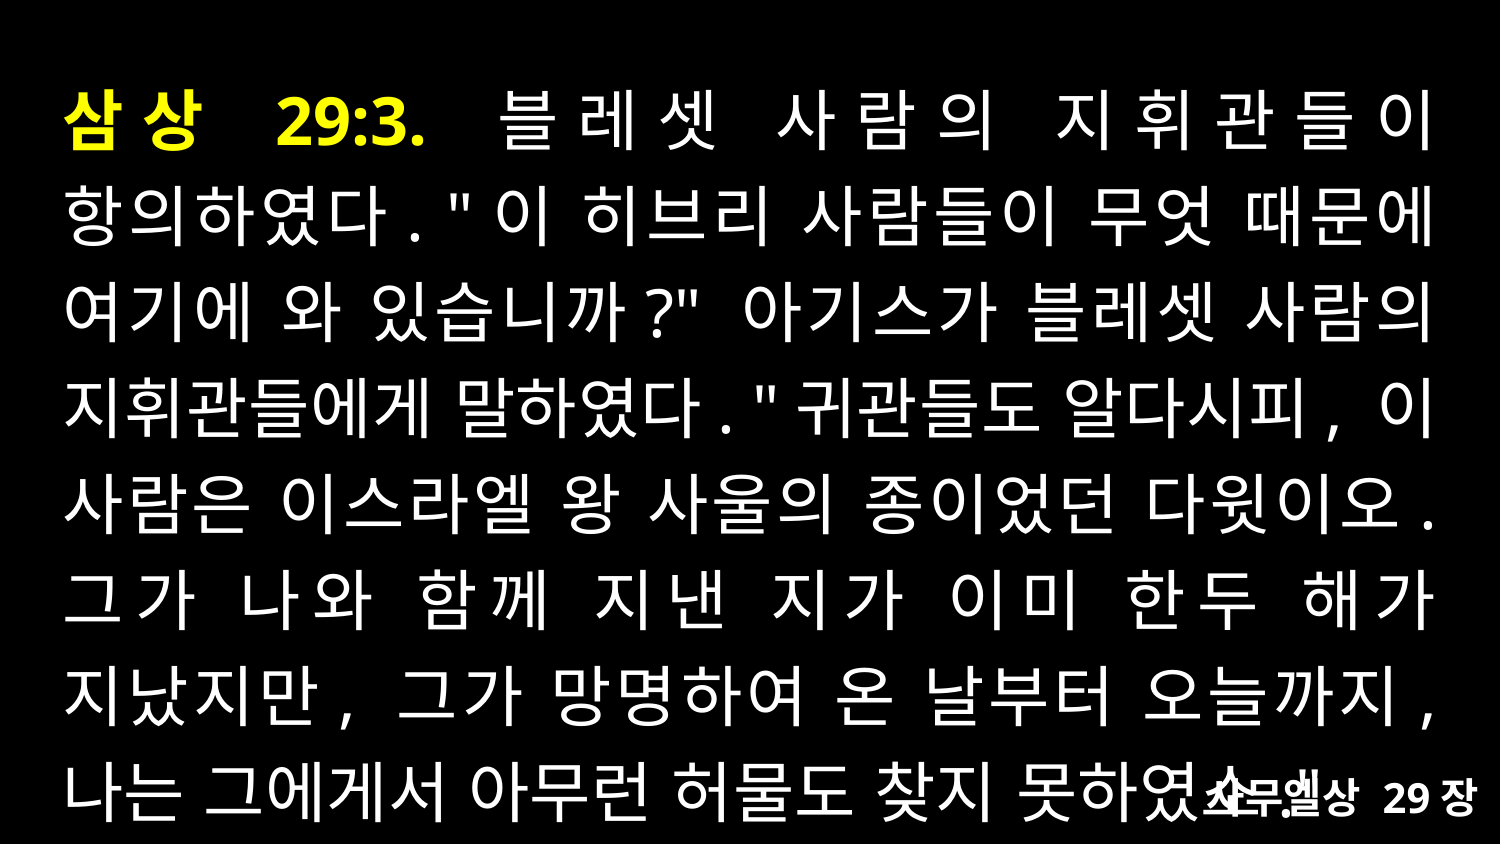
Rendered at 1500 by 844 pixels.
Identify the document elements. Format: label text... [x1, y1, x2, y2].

title 삼상 29:3. 블레셋 사람의 지휘관들이 항의하였다. "이 히브리 사람들이 무엇 때문에 여기에 와 있습니까?" 아기스가 블레셋 사람의 지휘관들에게 말하였다. "귀관들도 알다시피, 이 사람은 이스라엘 왕 사울의 종이었던 다윗이오. 그가 나와 함께 지낸 지가 이미 한두 해가 지났지만, 그가 망명하여 온 날부터 오늘까지, 나는 그에게서 아무런 허물도 찾지 못하였소." [0, 0, 1500, 844]
subtitle 사무엘상 29장 [916, 770, 1500, 844]
